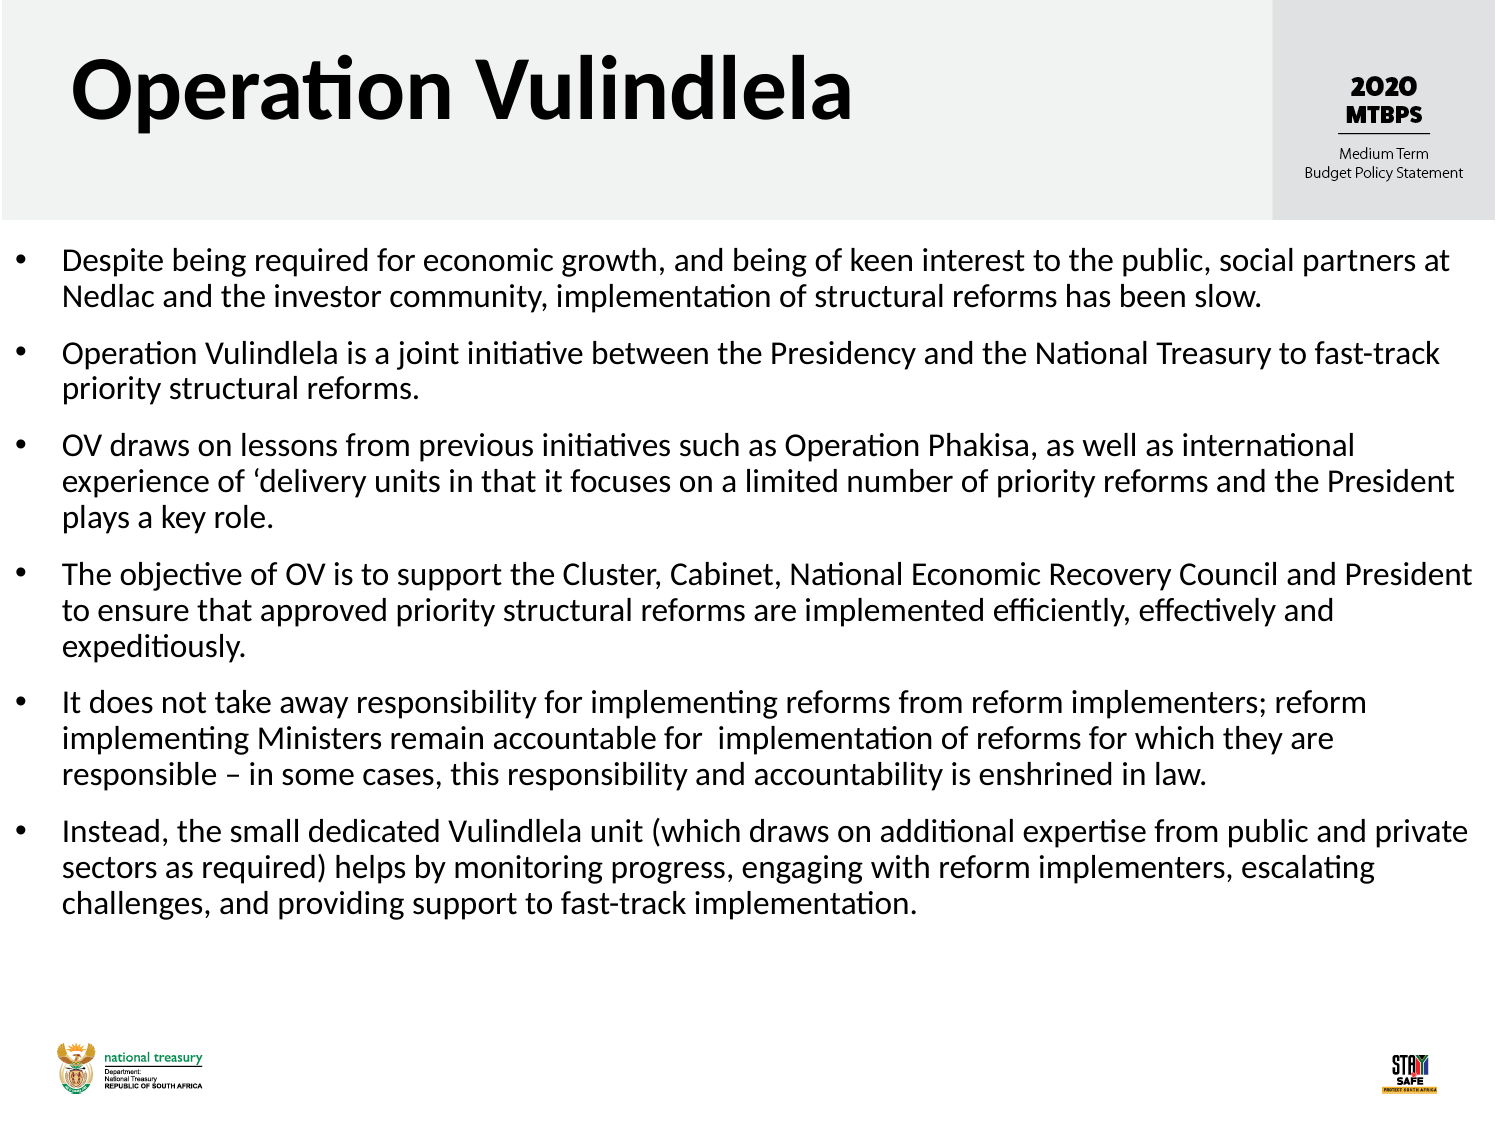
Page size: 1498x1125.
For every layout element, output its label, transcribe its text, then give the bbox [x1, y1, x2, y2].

picture [2, 0, 1495, 220]
picture [57, 1043, 1437, 1094]
title Operation Vulindlela [56, 0, 1438, 199]
text_box Despite being required for economic growth, and being of keen interest to the public, social partners at Nedlac and the investor community, implementation of structural reforms has been slow. Operation Vulindlela is a joint initiative between the Presidency and the National Treasury to fast-track priority structural reforms. OV draws on lessons from previous initiatives such as Operation Phakisa, as well as international experience of ‘delivery units in that it focuses on a limited number of priority reforms and the President plays a key role. The objective of OV is to support the Cluster, Cabinet, National Economic Recovery Council and President to ensure that approved priority structural reforms are implemented efficiently, effectively and expeditiously. It does not take away responsibility for implementing reforms from reform implementers; reform implementing Ministers remain accountable for implementation of reforms for which they are responsible – in some cases, this responsibility and accountability is enshrined in law. Instead, the small dedicated Vulindlela unit (which draws on additional expertise from public and private sectors as required) helps by monitoring progress, engaging with reform implementers, escalating challenges, and providing support to fast-track implementation. [0, 235, 1498, 754]
